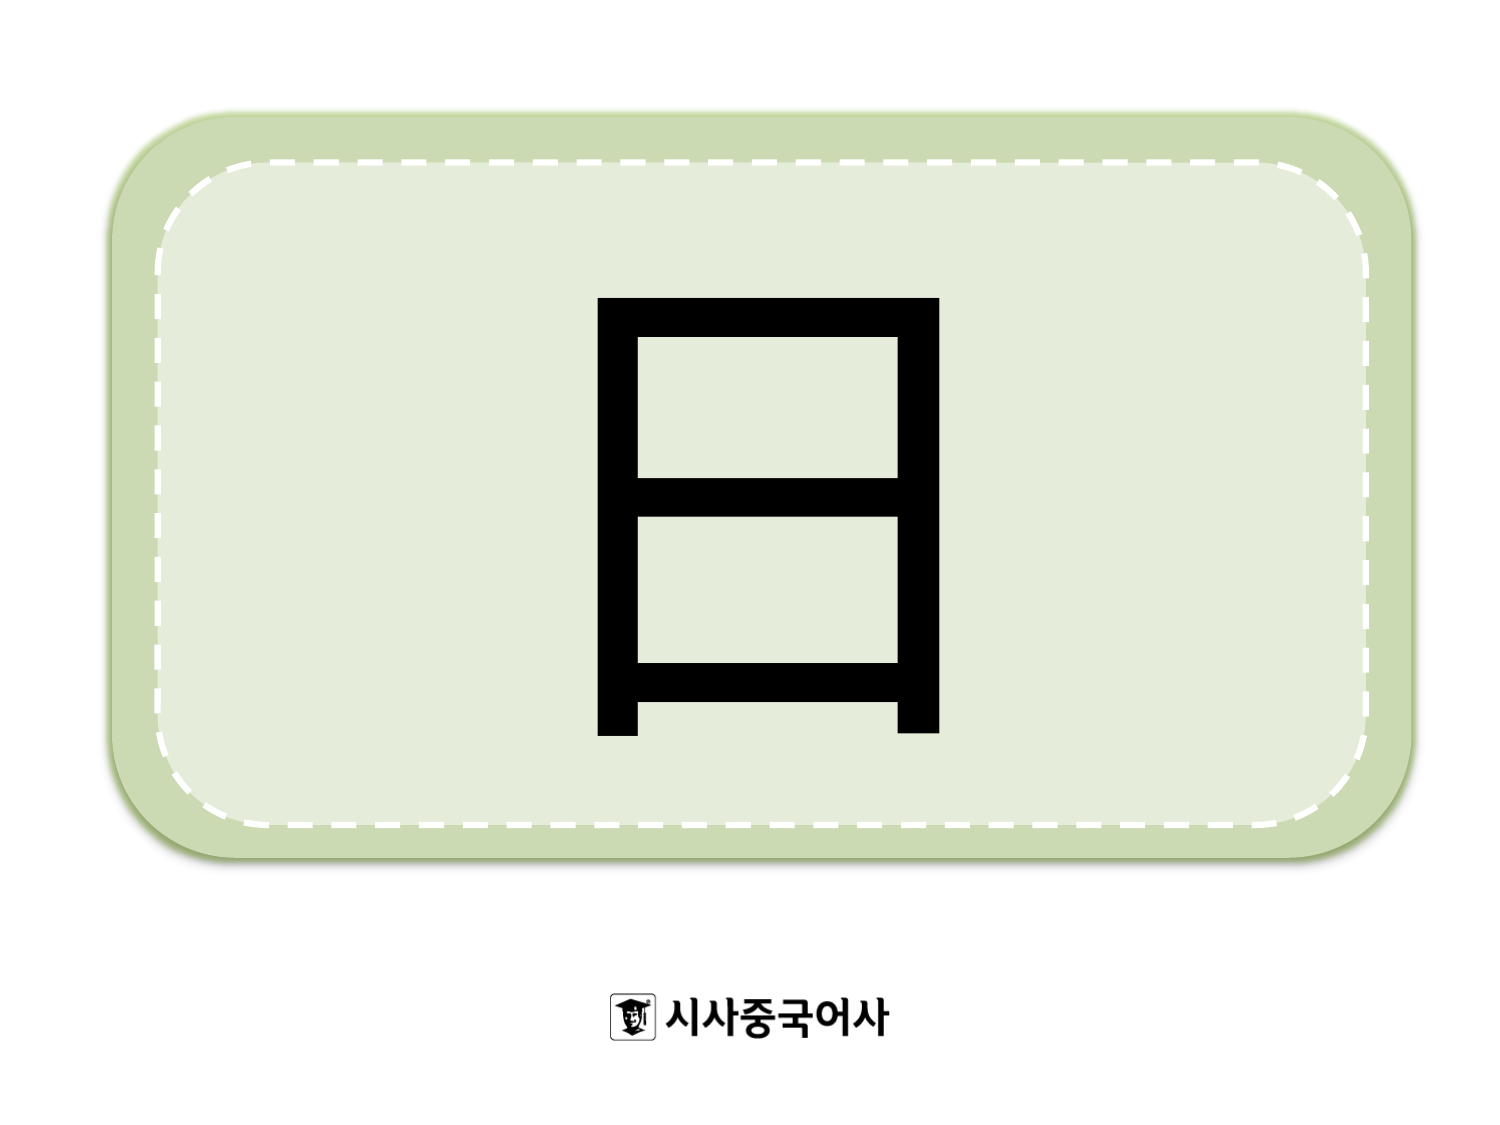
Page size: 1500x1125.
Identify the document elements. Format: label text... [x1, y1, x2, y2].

text_box 日 [162, 160, 1371, 824]
picture [602, 987, 898, 1047]
